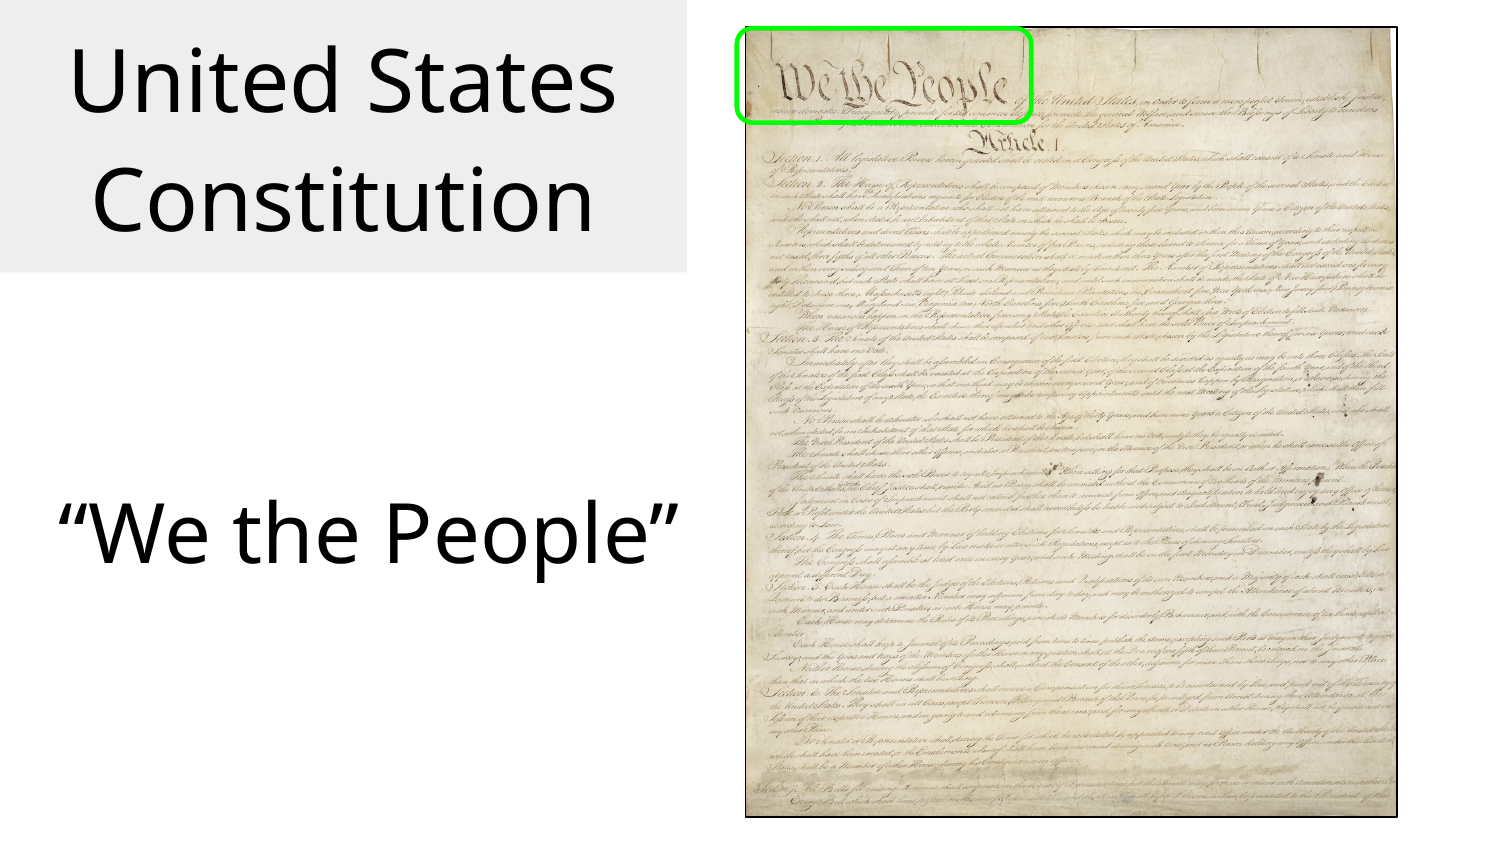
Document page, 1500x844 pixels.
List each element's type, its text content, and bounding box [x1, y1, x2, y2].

title United States Constitution [0, 0, 687, 273]
picture [746, 27, 1397, 817]
text_box [736, 33, 741, 118]
subtitle “We the People” [0, 464, 739, 595]
